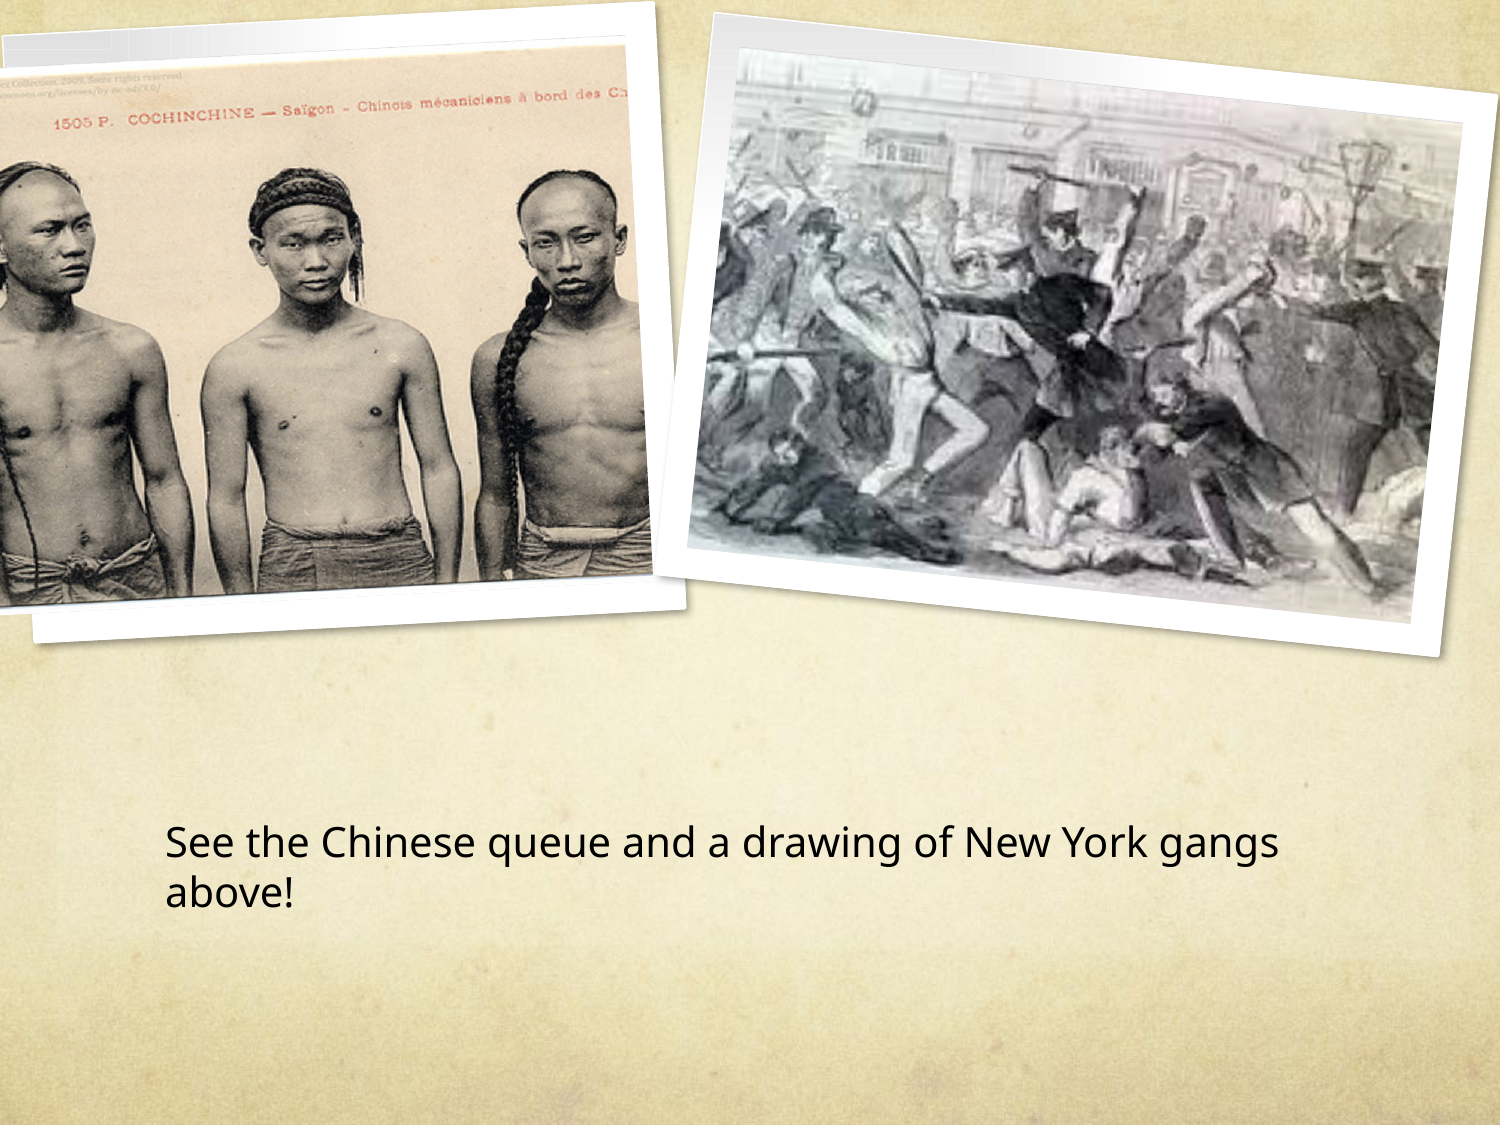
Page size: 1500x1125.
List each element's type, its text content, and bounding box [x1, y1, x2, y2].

picture [0, 0, 1500, 1125]
list See the Chinese queue and a drawing of New York gangs above! [150, 808, 1350, 971]
